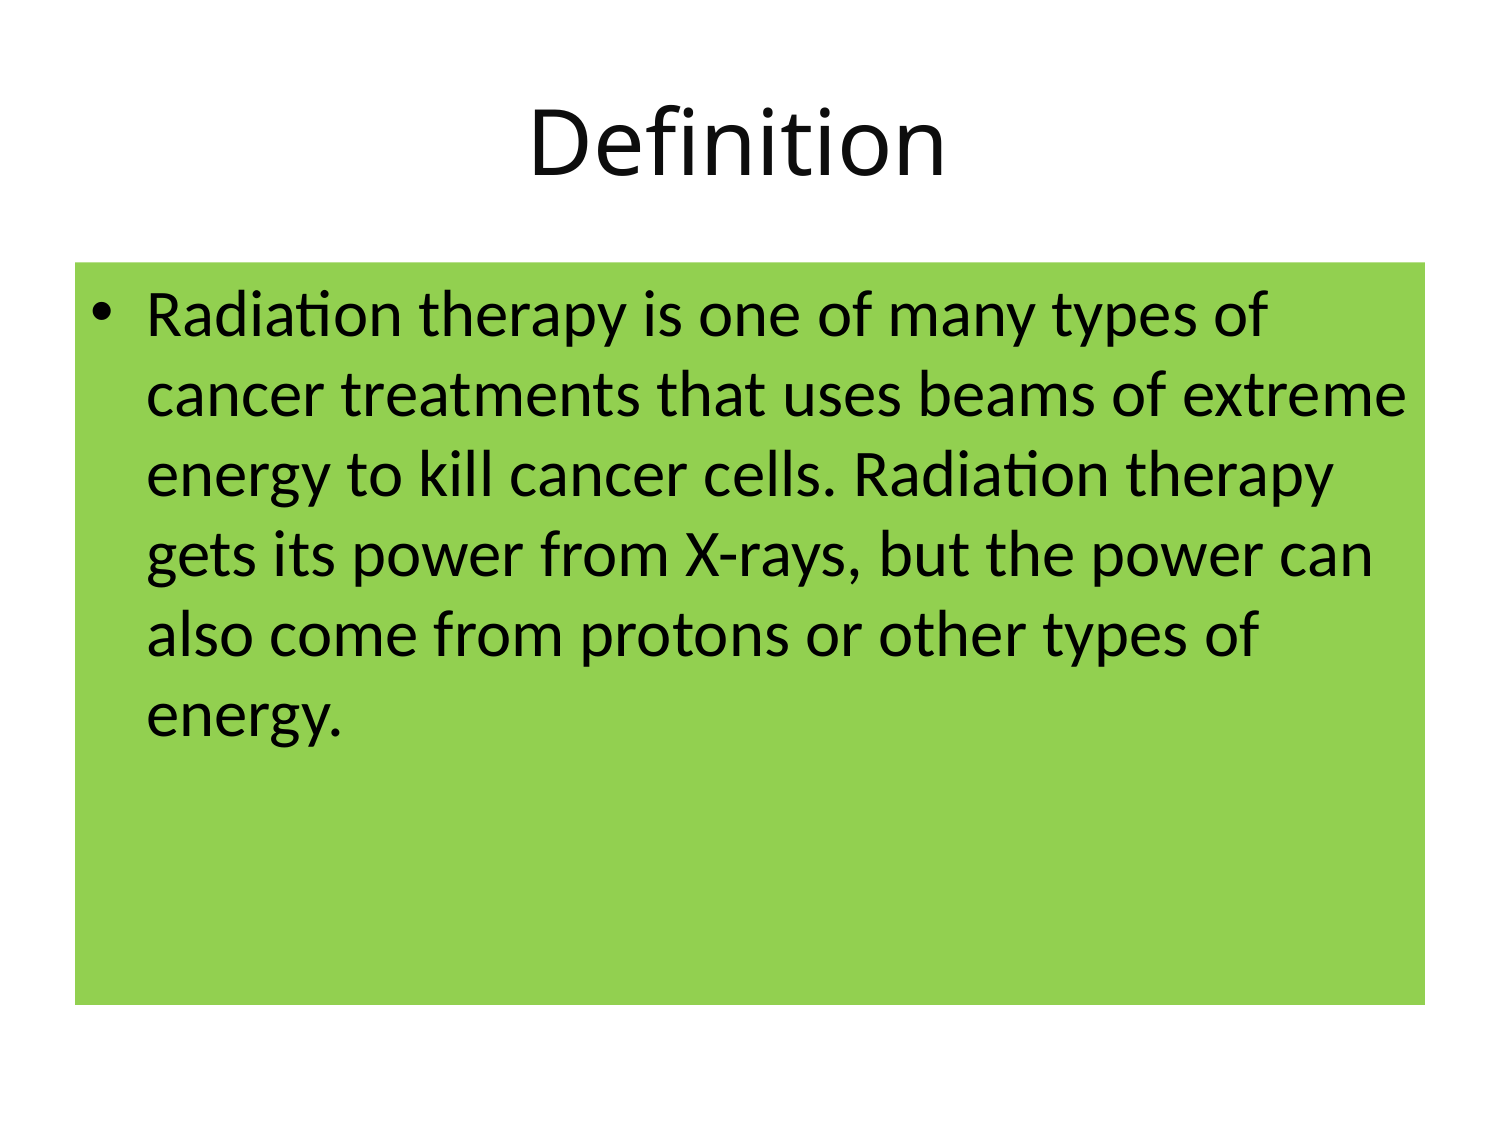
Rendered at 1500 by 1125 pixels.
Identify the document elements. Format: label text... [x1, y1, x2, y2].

list Radiation therapy is one of many types of cancer treatments that uses beams of extreme energy to kill cancer cells. Radiation therapy gets its power from X-rays, but the power can also come from protons or other types of energy. [75, 262, 1425, 1005]
title Definition [75, 45, 1425, 233]
